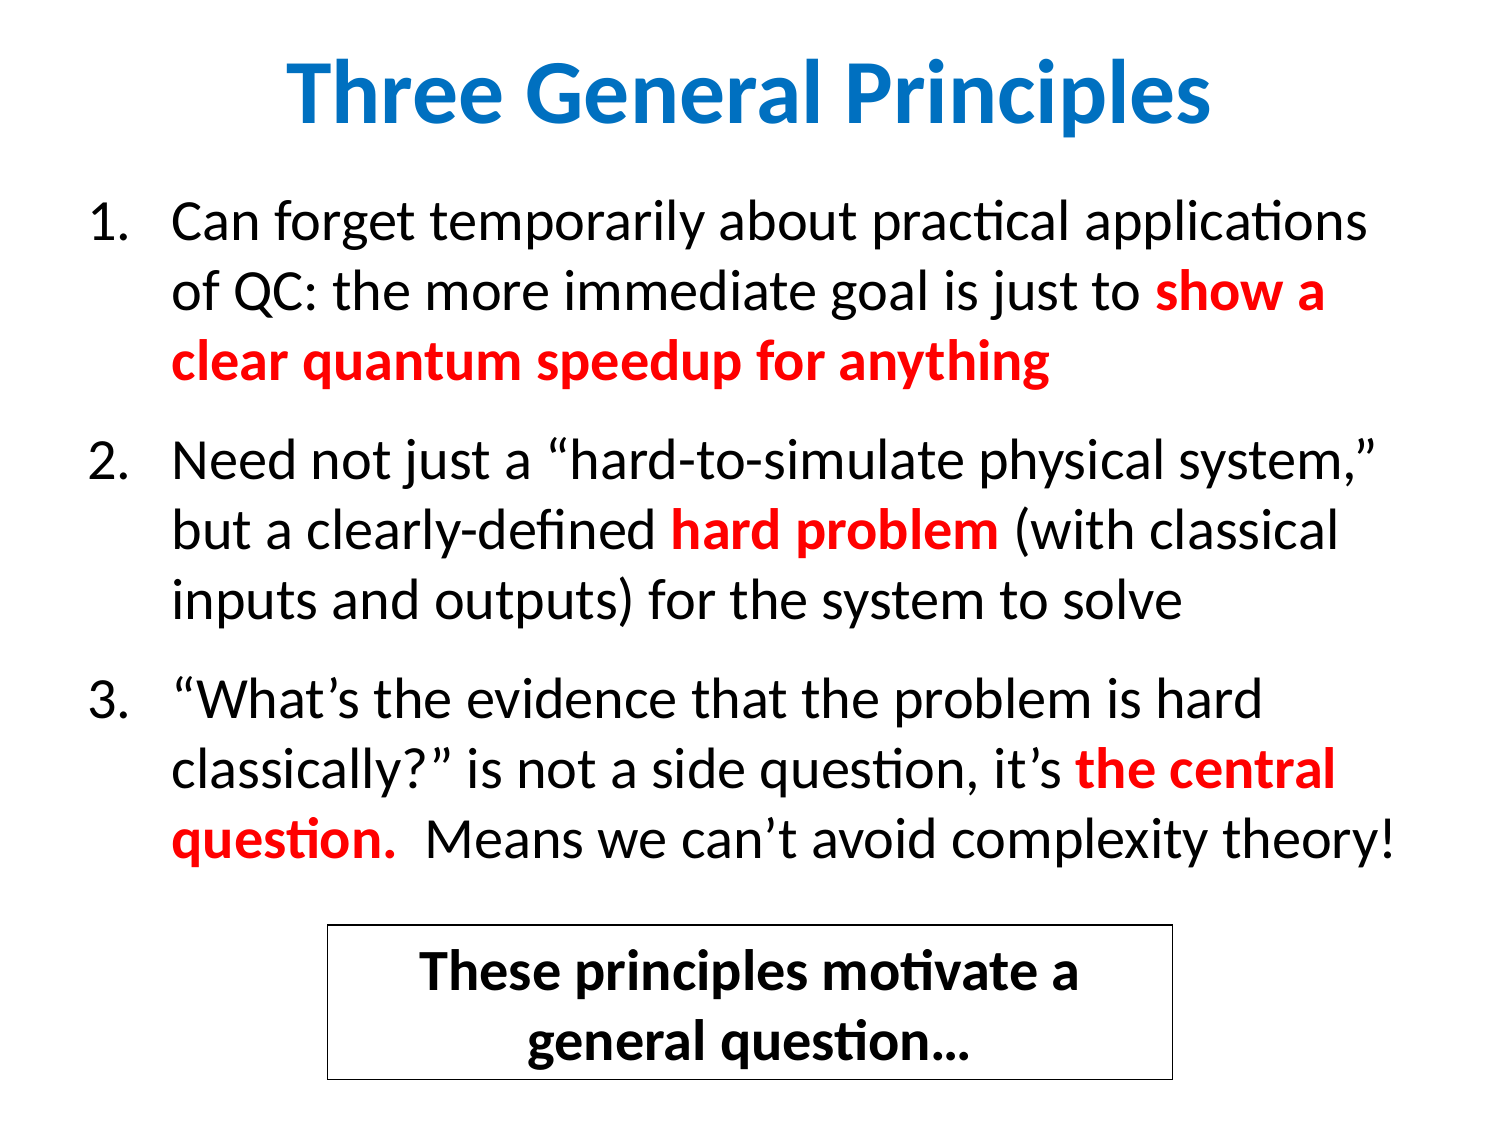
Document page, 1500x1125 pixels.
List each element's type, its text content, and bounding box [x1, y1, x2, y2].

text_box Can forget temporarily about practical applications of QC: the more immediate goal is just to show a clear quantum speedup for anything Need not just a “hard-to-simulate physical system,” but a clearly-defined hard problem (with classical inputs and outputs) for the system to solve “What’s the evidence that the problem is hard classically?” is not a side question, it’s the central question. Means we can’t avoid complexity theory! [72, 174, 1425, 878]
text_box These principles motivate a general question… [327, 924, 1173, 1080]
text_box Three General Principles [74, 24, 1425, 150]
